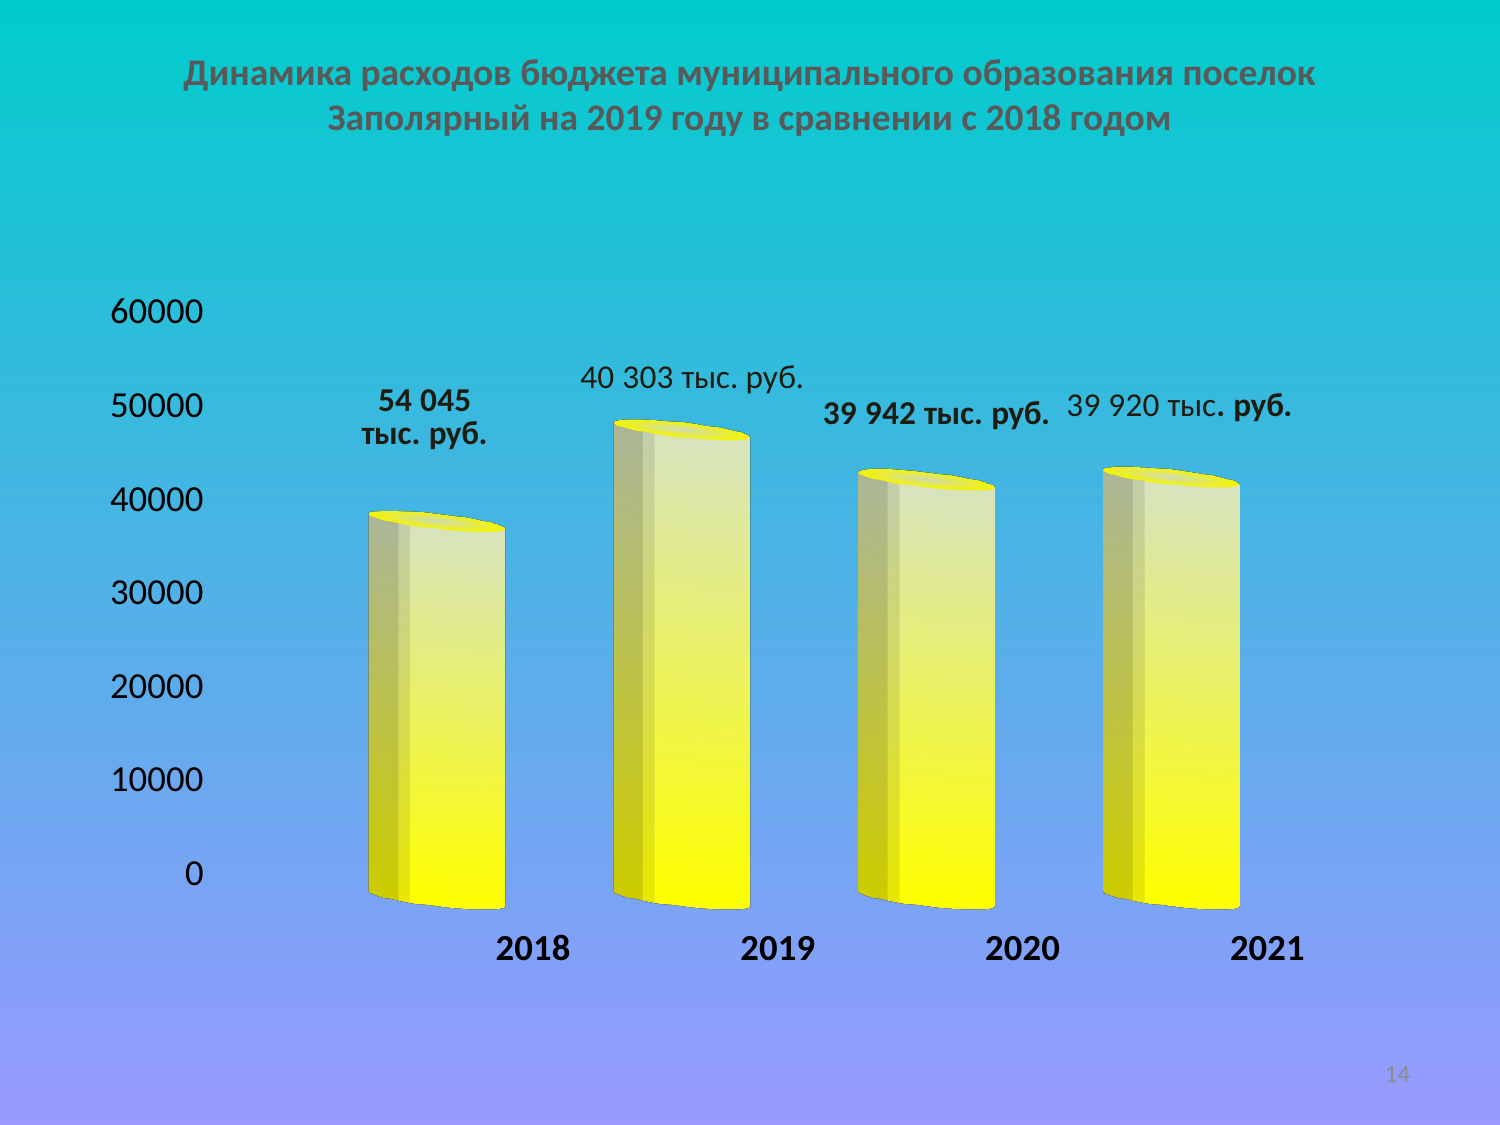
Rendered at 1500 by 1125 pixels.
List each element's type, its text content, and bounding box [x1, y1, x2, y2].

chart [83, 274, 1417, 993]
title Динамика расходов бюджета муниципального образования поселок Заполярный на 2019 году в сравнении с 2018 годом [74, 44, 1426, 141]
slide_number 14 [1074, 1042, 1425, 1103]
